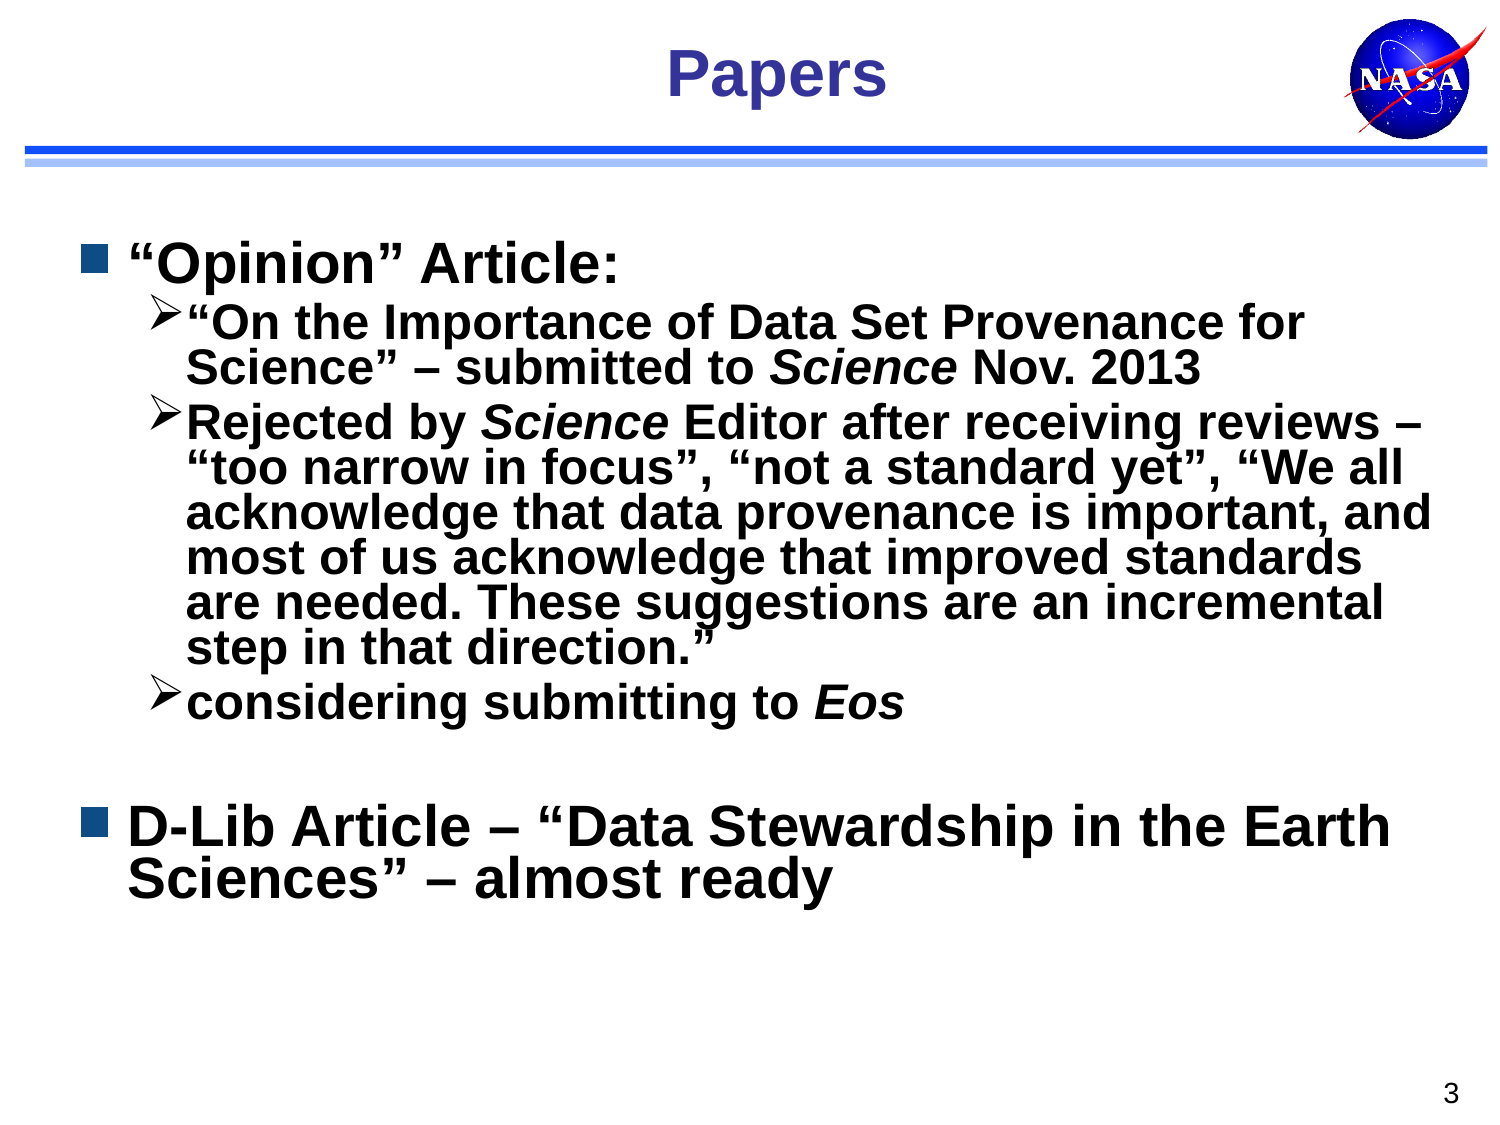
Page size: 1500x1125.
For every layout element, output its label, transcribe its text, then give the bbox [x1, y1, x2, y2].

title Papers [207, 5, 1348, 147]
slide_number 3 [1161, 1066, 1475, 1125]
picture [1325, 10, 1500, 150]
list “Opinion” Article: “On the Importance of Data Set Provenance for Science” – submitted to Science Nov. 2013 Rejected by Science Editor after receiving reviews – “too narrow in focus”, “not a standard yet”, “We all acknowledge that data provenance is important, and most of us acknowledge that improved standards are needed. These suggestions are an incremental step in that direction.” considering submitting to Eos D-Lib Article – “Data Stewardship in the Earth Sciences” – almost ready [65, 233, 1466, 1021]
picture [81, 244, 108, 273]
picture [81, 807, 108, 837]
